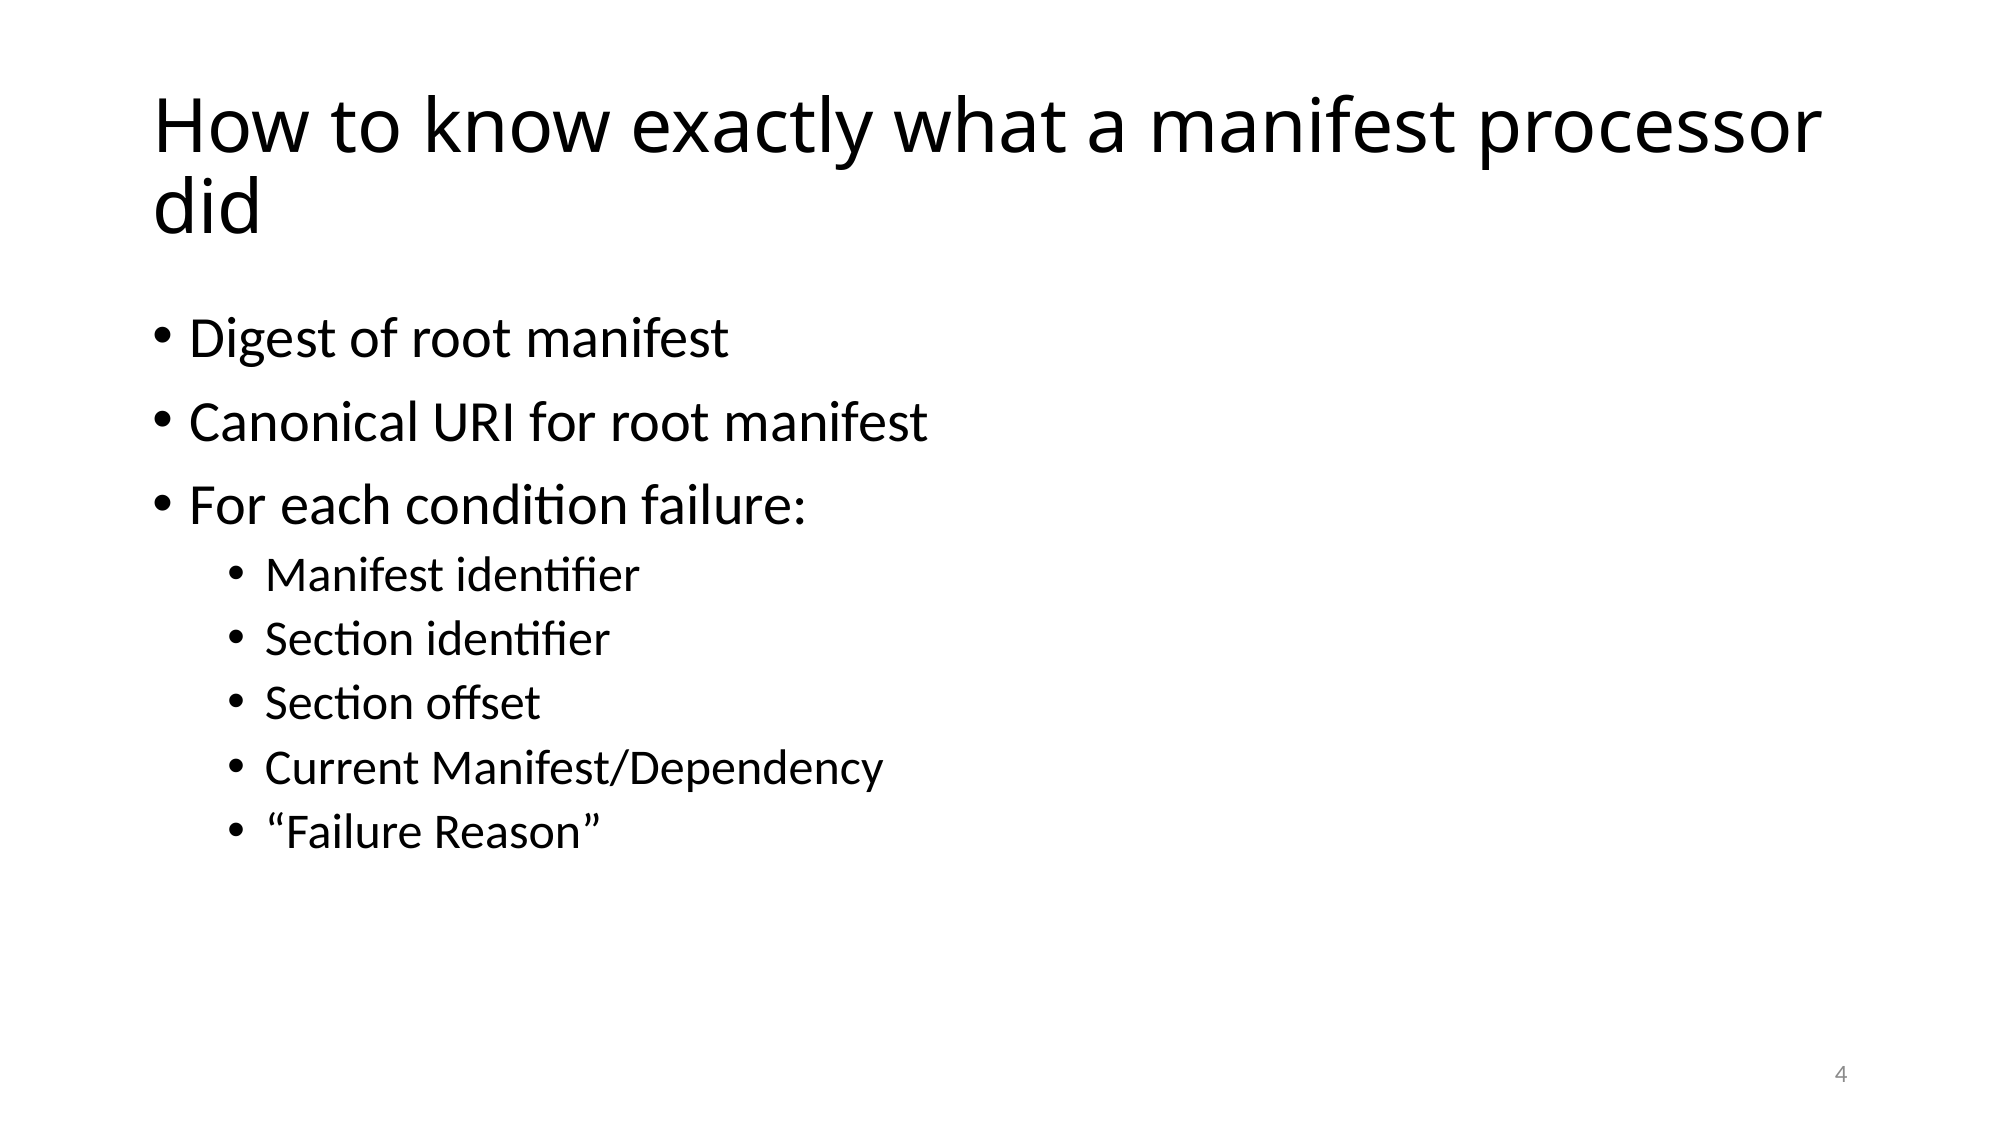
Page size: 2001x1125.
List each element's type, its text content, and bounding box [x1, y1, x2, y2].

list Digest of root manifest Canonical URI for root manifest For each condition failure: Manifest identifier Section identifier Section offset Current Manifest/Dependency “Failure Reason” [137, 299, 1863, 1014]
title How to know exactly what a manifest processor did [137, 59, 1863, 278]
slide_number 4 [1412, 1042, 1863, 1103]
